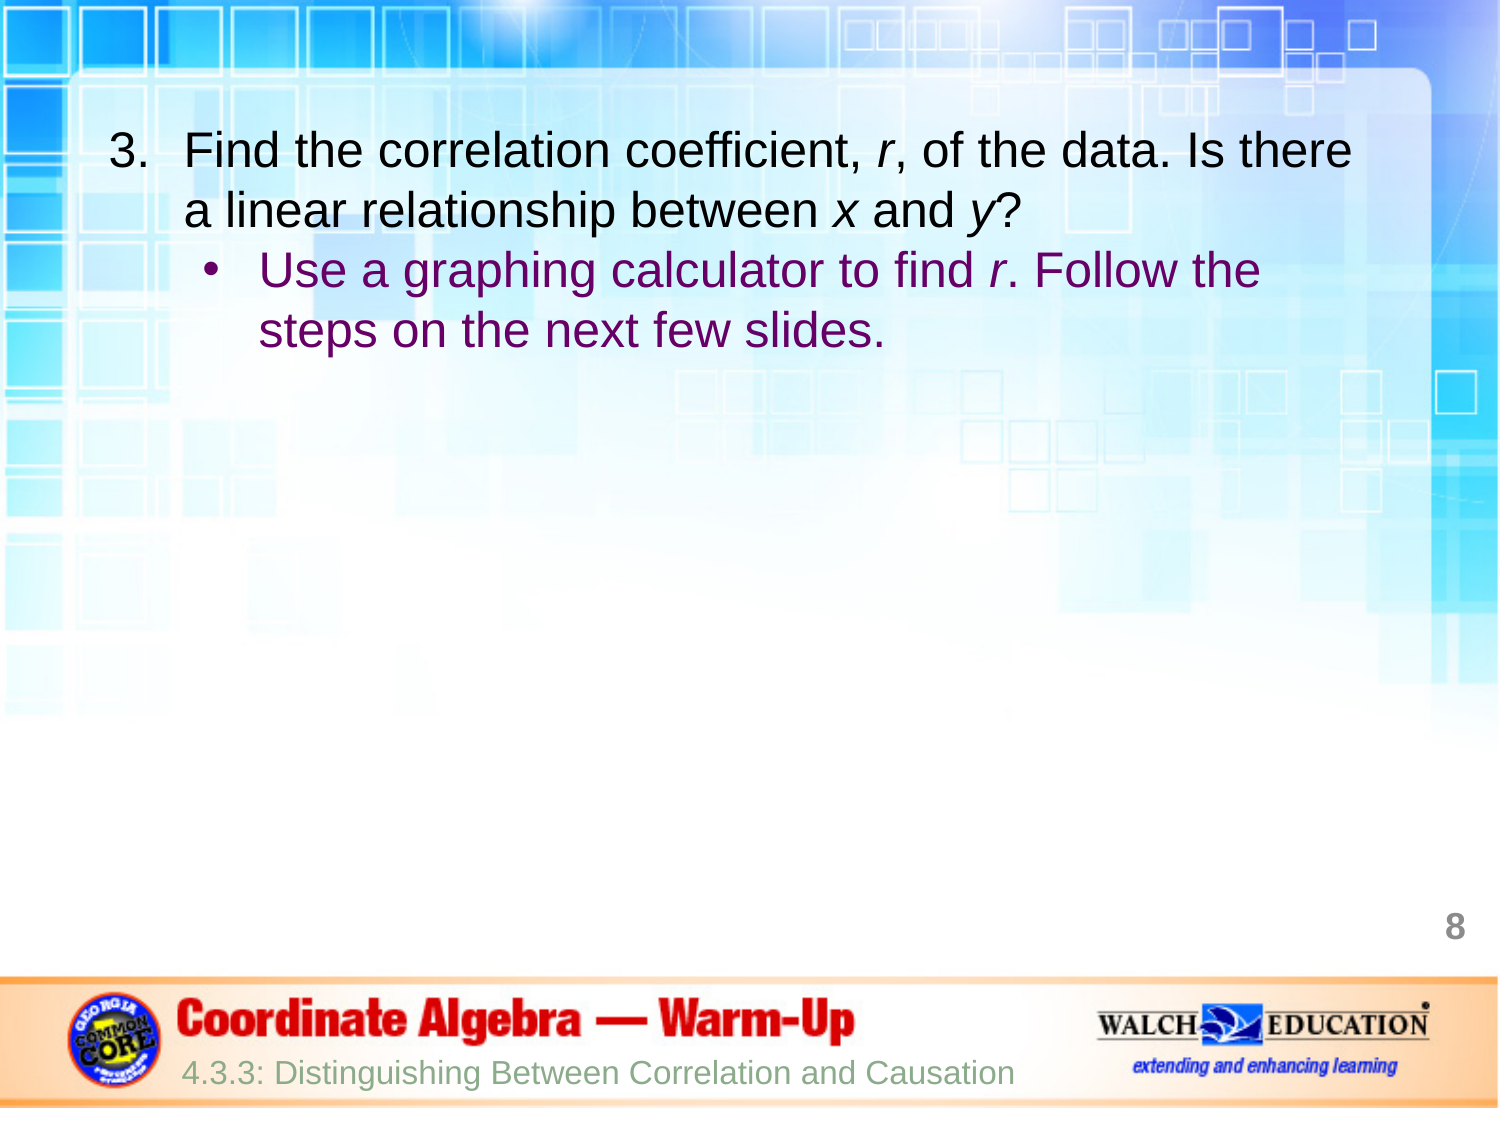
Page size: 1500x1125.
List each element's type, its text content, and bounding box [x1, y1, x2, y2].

text_box Find the correlation coefficient, r, of the data. Is there a linear relationship between x and y? Use a graphing calculator to find r. Follow the steps on the next few slides. [93, 110, 1400, 426]
footer 4.3.3: Distinguishing Between Correlation and Causation [166, 1048, 1065, 1094]
slide_number 8 [1361, 901, 1481, 949]
picture [0, 0, 1500, 1108]
